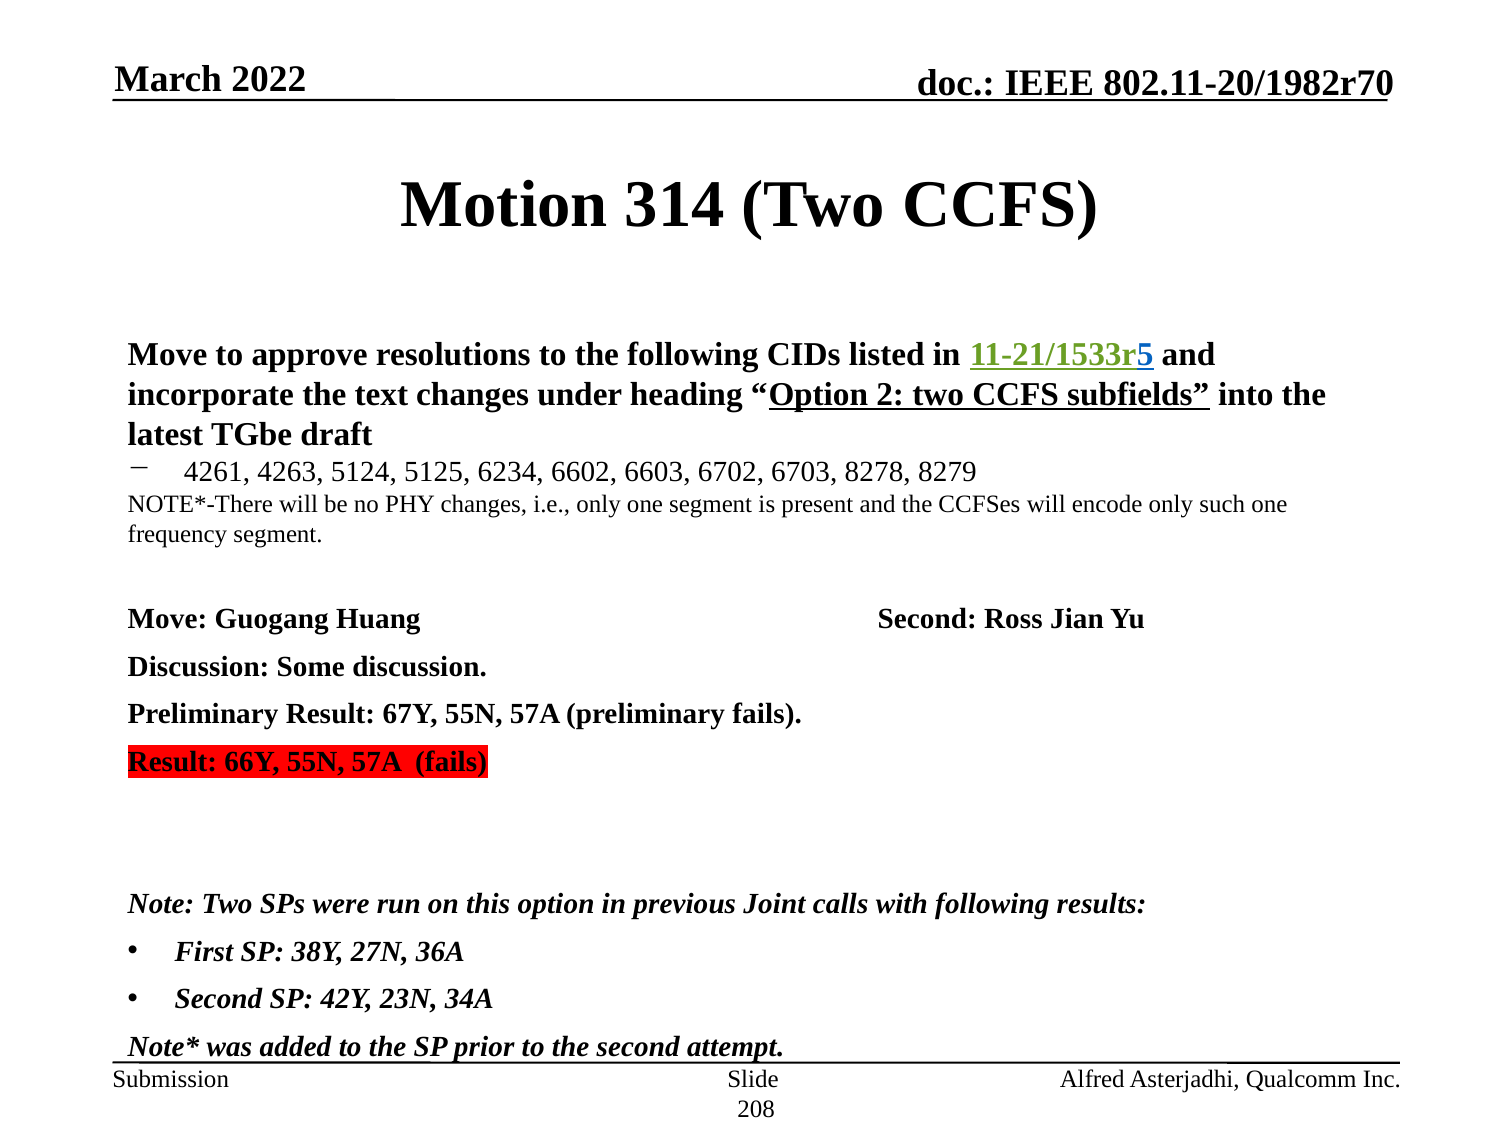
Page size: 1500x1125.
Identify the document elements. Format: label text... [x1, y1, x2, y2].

footer Alfred Asterjadhi, Qualcomm Inc. [878, 1061, 1402, 1093]
list Move to approve resolutions to the following CIDs listed in 11-21/1533r5 and incorporate the text changes under heading “Option 2: two CCFS subfields” into the latest TGbe draft 4261, 4263, 5124, 5125, 6234, 6602, 6603, 6702, 6703, 8278, 8279 NOTE*-There will be no PHY changes, i.e., only one segment is present and the CCFSes will encode only such one frequency segment. Move: Guogang Huang Second: Ross Jian Yu Discussion: Some discussion. Preliminary Result: 67Y, 55N, 57A (preliminary fails). Result: 66Y, 55N, 57A (fails) Note: Two SPs were run on this option in previous Joint calls with following results: First SP: 38Y, 27N, 36A Second SP: 42Y, 23N, 34A Note* was added to the SP prior to the second attempt. [112, 324, 1388, 1063]
slide_number Slide 208 [712, 1061, 800, 1123]
title Motion 314 (Two CCFS) [112, 112, 1388, 288]
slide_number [114, 54, 423, 100]
